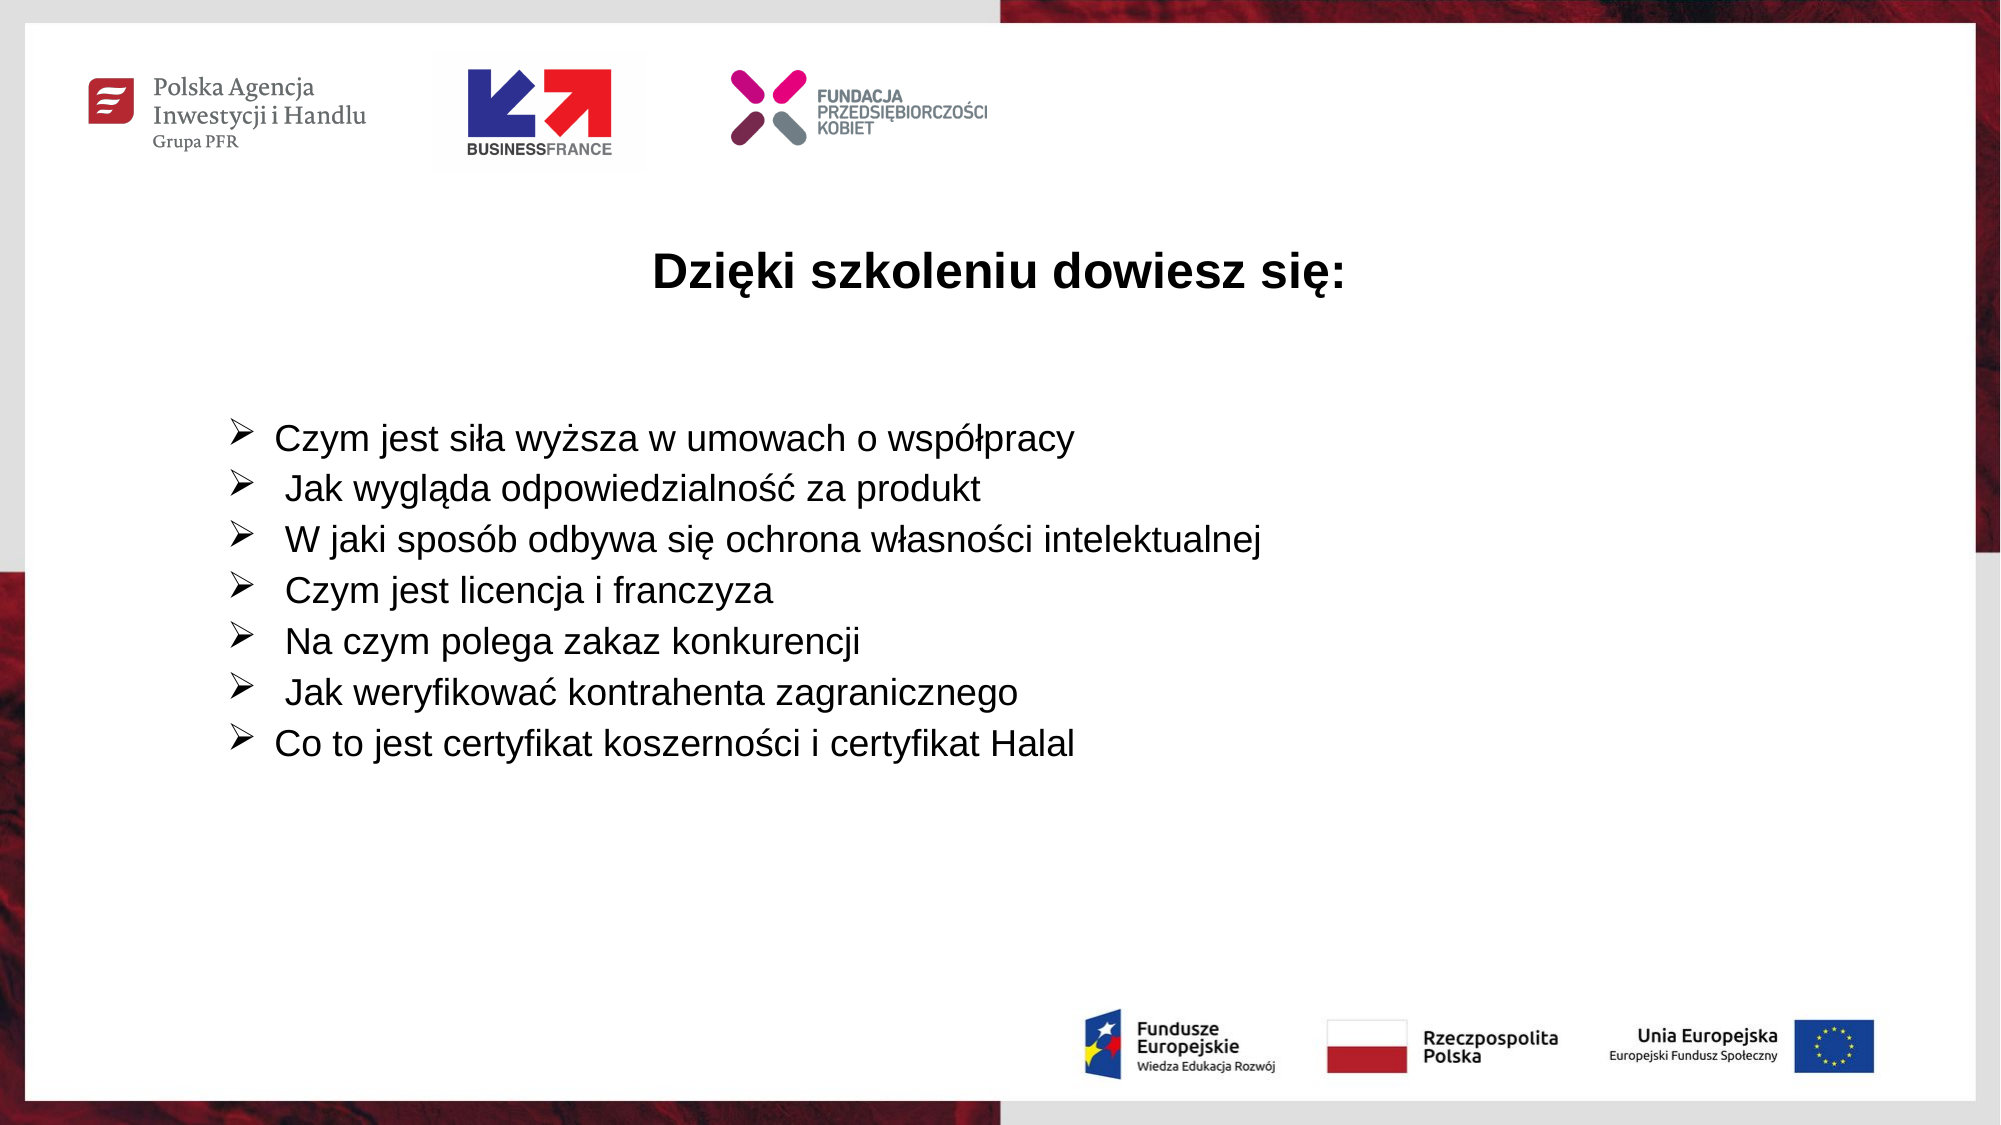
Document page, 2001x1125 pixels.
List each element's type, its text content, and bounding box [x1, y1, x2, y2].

picture [0, 0, 2001, 1125]
title Dzięki szkoleniu dowiesz się: [137, 193, 1863, 411]
list Czym jest siła wyższa w umowach o współpracy Jak wygląda odpowiedzialność za produkt W jaki sposób odbywa się ochrona własności intelektualnej Czym jest licencja i franczyza Na czym polega zakaz konkurencji Jak weryfikować kontrahenta zagranicznego Co to jest certyfikat koszerności i certyfikat Halal [137, 411, 1863, 1125]
picture [730, 69, 987, 146]
